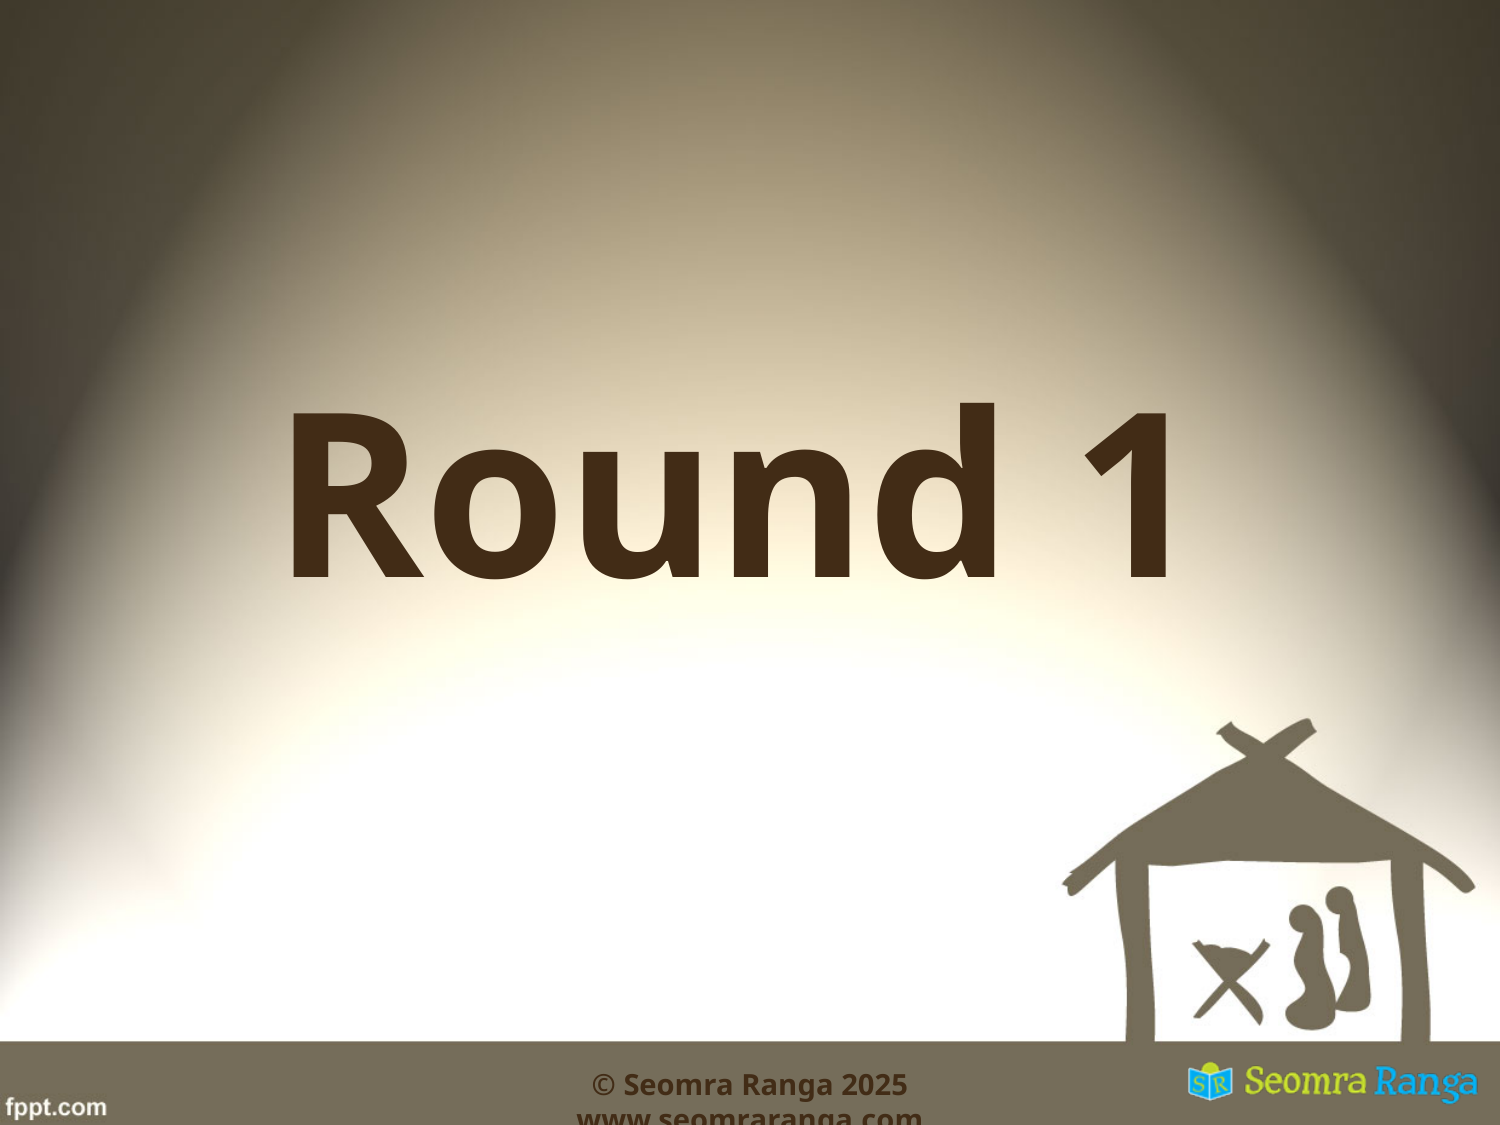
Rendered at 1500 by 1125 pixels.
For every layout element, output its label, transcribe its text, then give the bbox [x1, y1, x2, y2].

picture [0, 0, 1500, 1125]
text_box © Seomra Ranga 2025 www.seomraranga.com [401, 1058, 1099, 1125]
title Round 1 [253, 184, 1223, 787]
